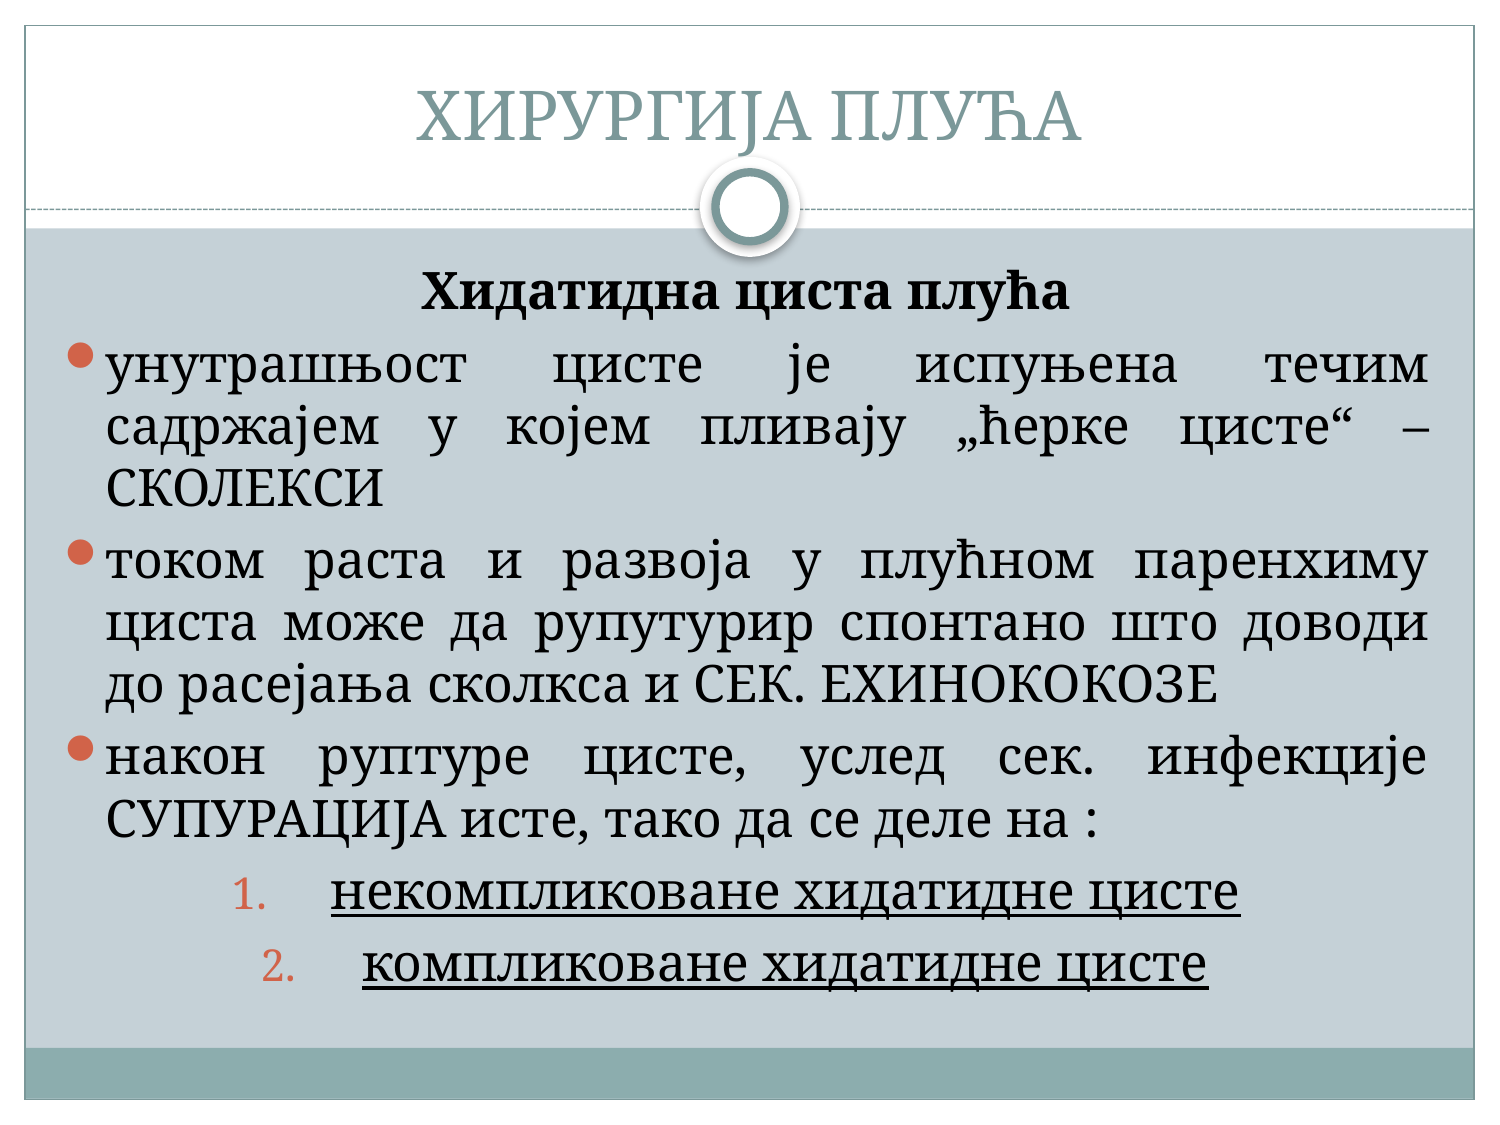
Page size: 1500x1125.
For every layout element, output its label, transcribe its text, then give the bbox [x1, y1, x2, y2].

list Хидатидна циста плућа унутрашњост цисте је испуњена течим садржајем у којем пливају „ћерке цисте“ – СКОЛЕКСИ током раста и развоја у плућном паренхиму циста може да рупутурир спонтано што доводи до расејања сколкса и СЕК. ЕХИНОКОКОЗЕ након руптуре цисте, услед сек. инфекције СУПУРАЦИЈА исте, тако да се деле на : некомпликоване хидатидне цисте компликоване хидатидне цисте [49, 250, 1445, 1001]
title ХИРУРГИЈА ПЛУЋА [49, 37, 1450, 162]
